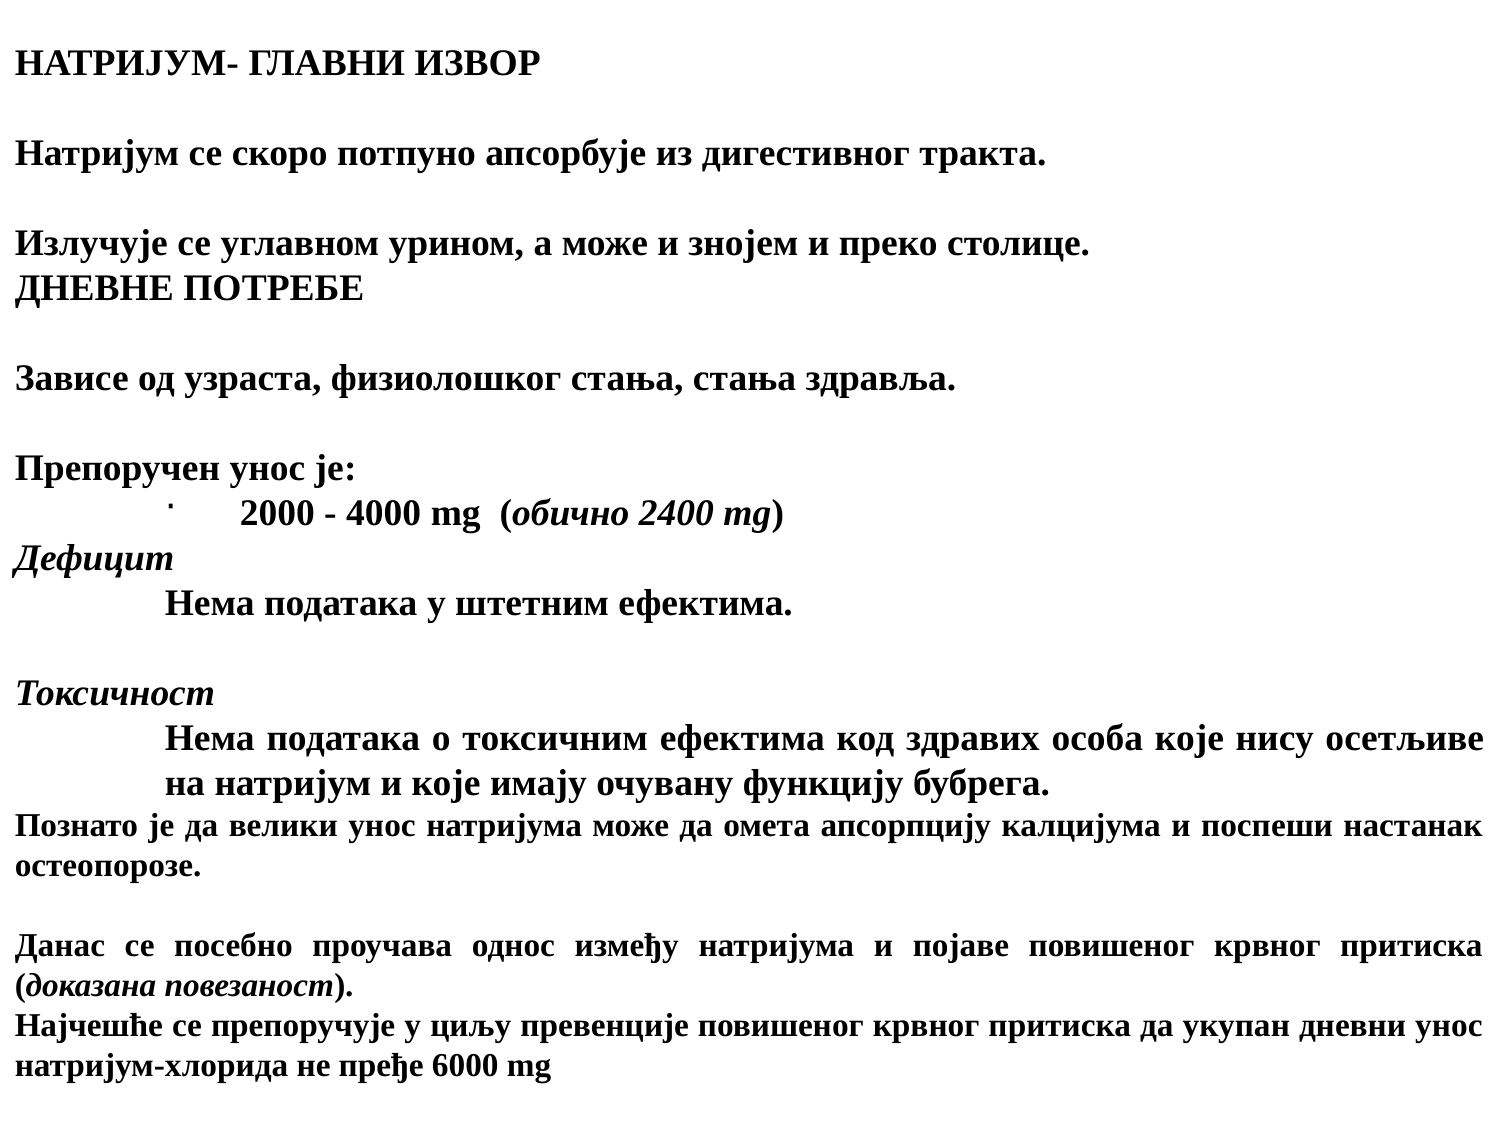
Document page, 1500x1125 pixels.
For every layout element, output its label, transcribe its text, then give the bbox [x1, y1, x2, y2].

text_box НАТРИЈУМ- ГЛАВНИ ИЗВОР Натријум се скоро потпуно апсорбује из дигестивног тракта. Излучује се углавном урином, а може и знојем и преко столице. ДНЕВНЕ ПОТРЕБЕ Зависе од узраста, физиолошког стања, стања здравља. Препоручен унос је: 2000 - 4000 mg (обичнo 2400 mg) Дефицит Нема података у штетним ефектима. Токсичност Нема података о токсичним ефектима код здравих особа које нису осетљиве на натријум и које имају очувану функцију бубрега. Познато је да велики унос натријума може да омета апсорпцију калцијума и поспеши настанак остеопорозе. Данас се посебно проучава однос између натријума и појаве повишеног крвног притиска (доказана повезаност). Најчешће се препоручује у циљу превенције повишеног крвног притиска да укупан дневни унос натријум-хлорида не пређе 6000 mg [0, 30, 1500, 1125]
